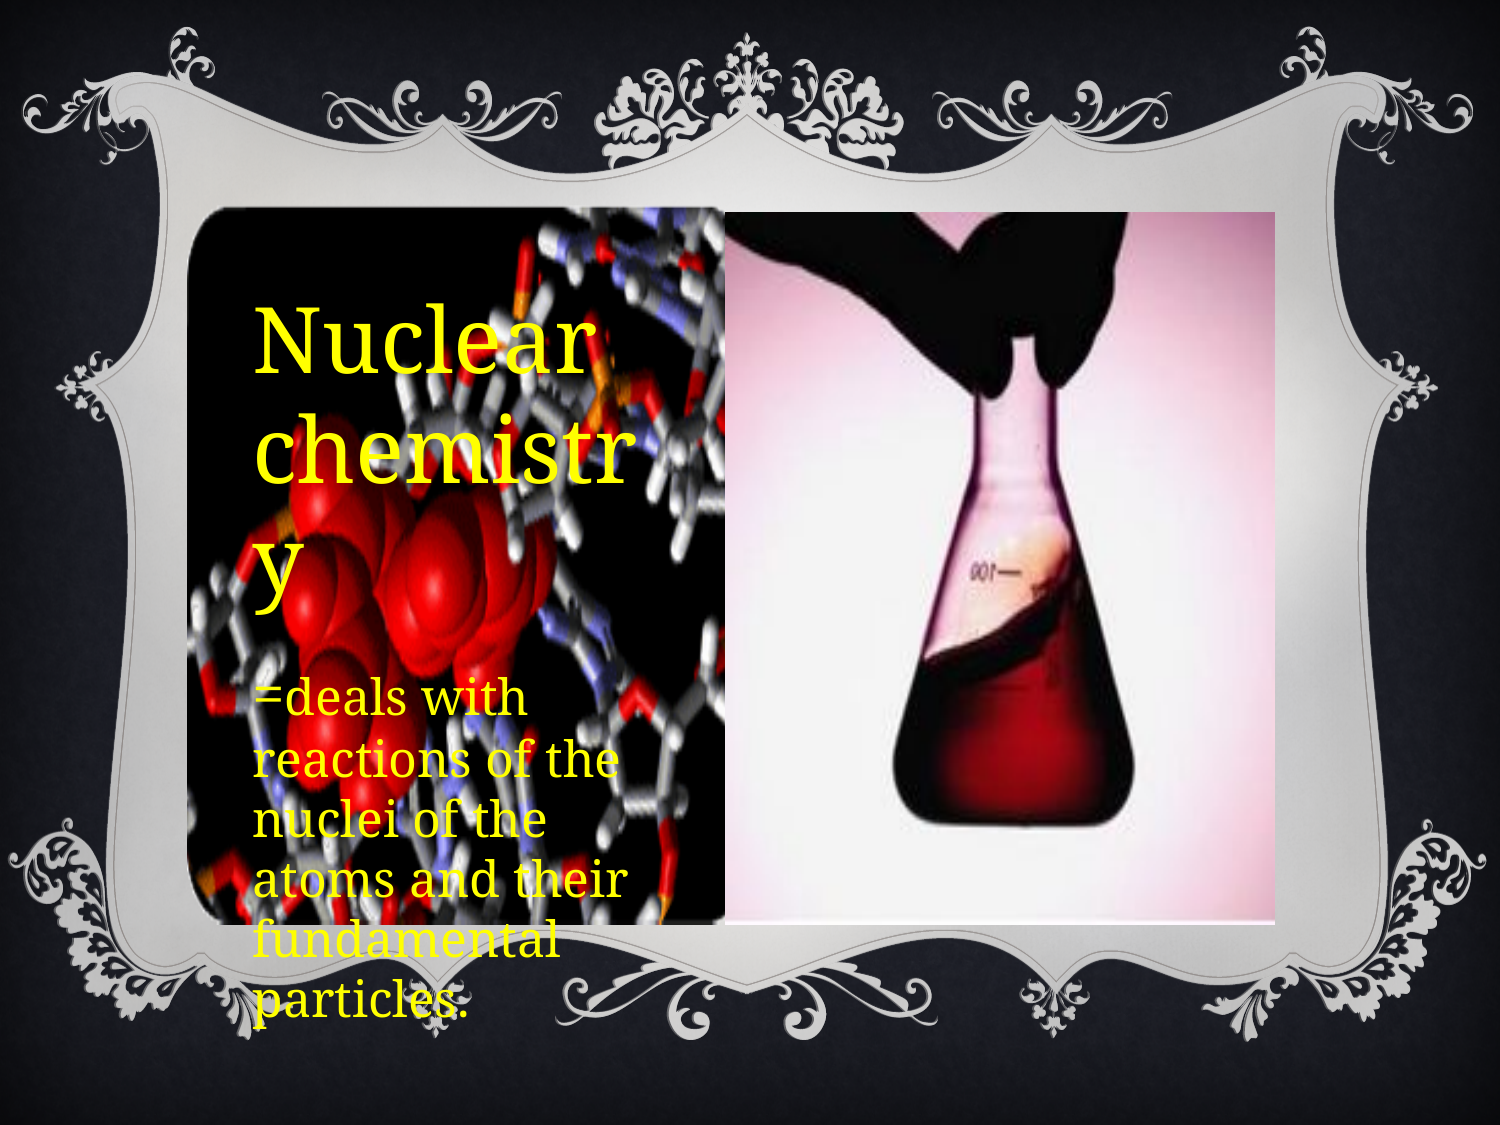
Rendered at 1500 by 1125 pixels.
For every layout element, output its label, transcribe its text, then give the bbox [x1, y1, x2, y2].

picture [0, 0, 1500, 1125]
text_box Nuclear chemistry =deals with reactions of the nuclei of the atoms and their fundamental particles. [237, 926, 688, 1035]
